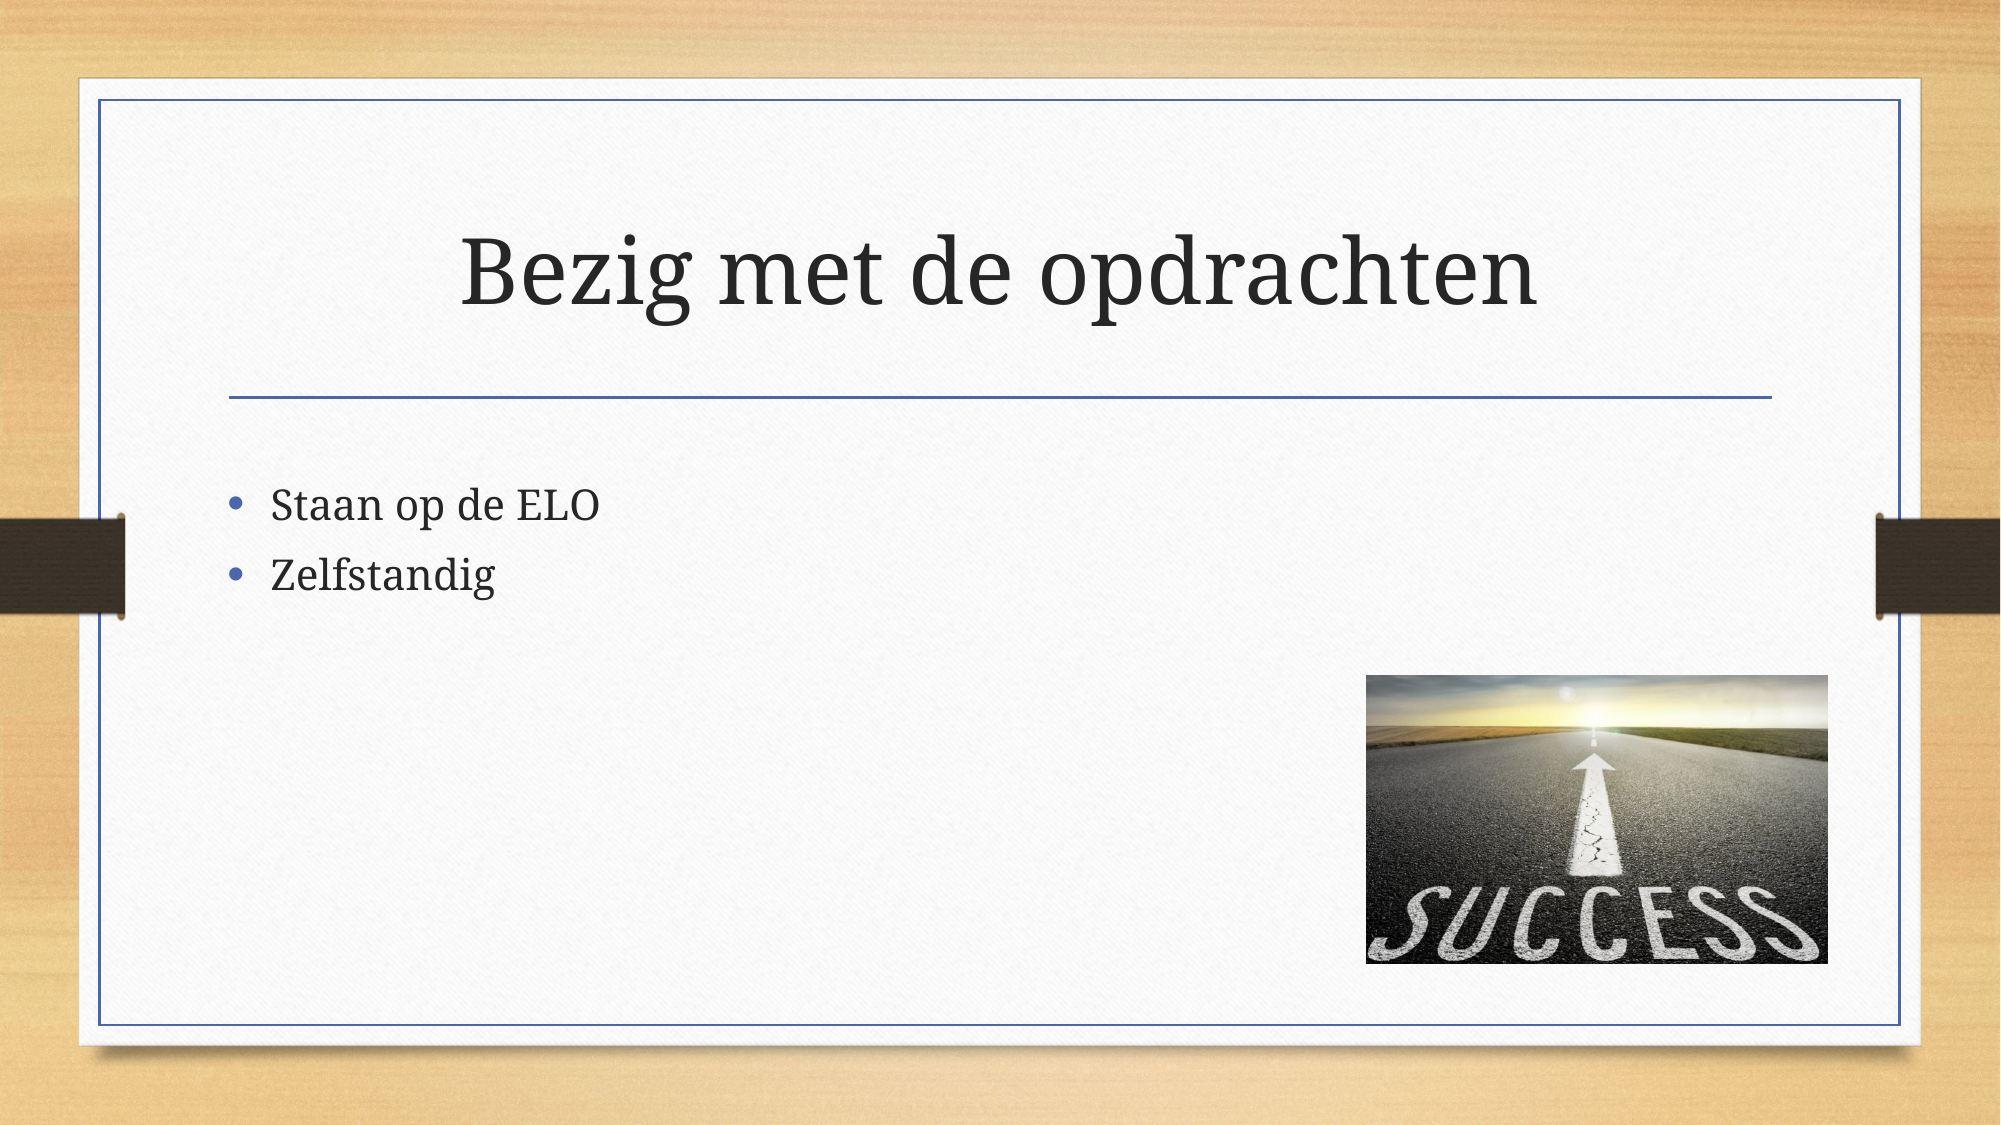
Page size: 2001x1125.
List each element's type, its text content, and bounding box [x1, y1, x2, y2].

title Bezig met de opdrachten [212, 161, 1788, 375]
picture [0, 0, 2001, 1125]
list Staan op de ELO Zelfstandig [212, 470, 617, 655]
